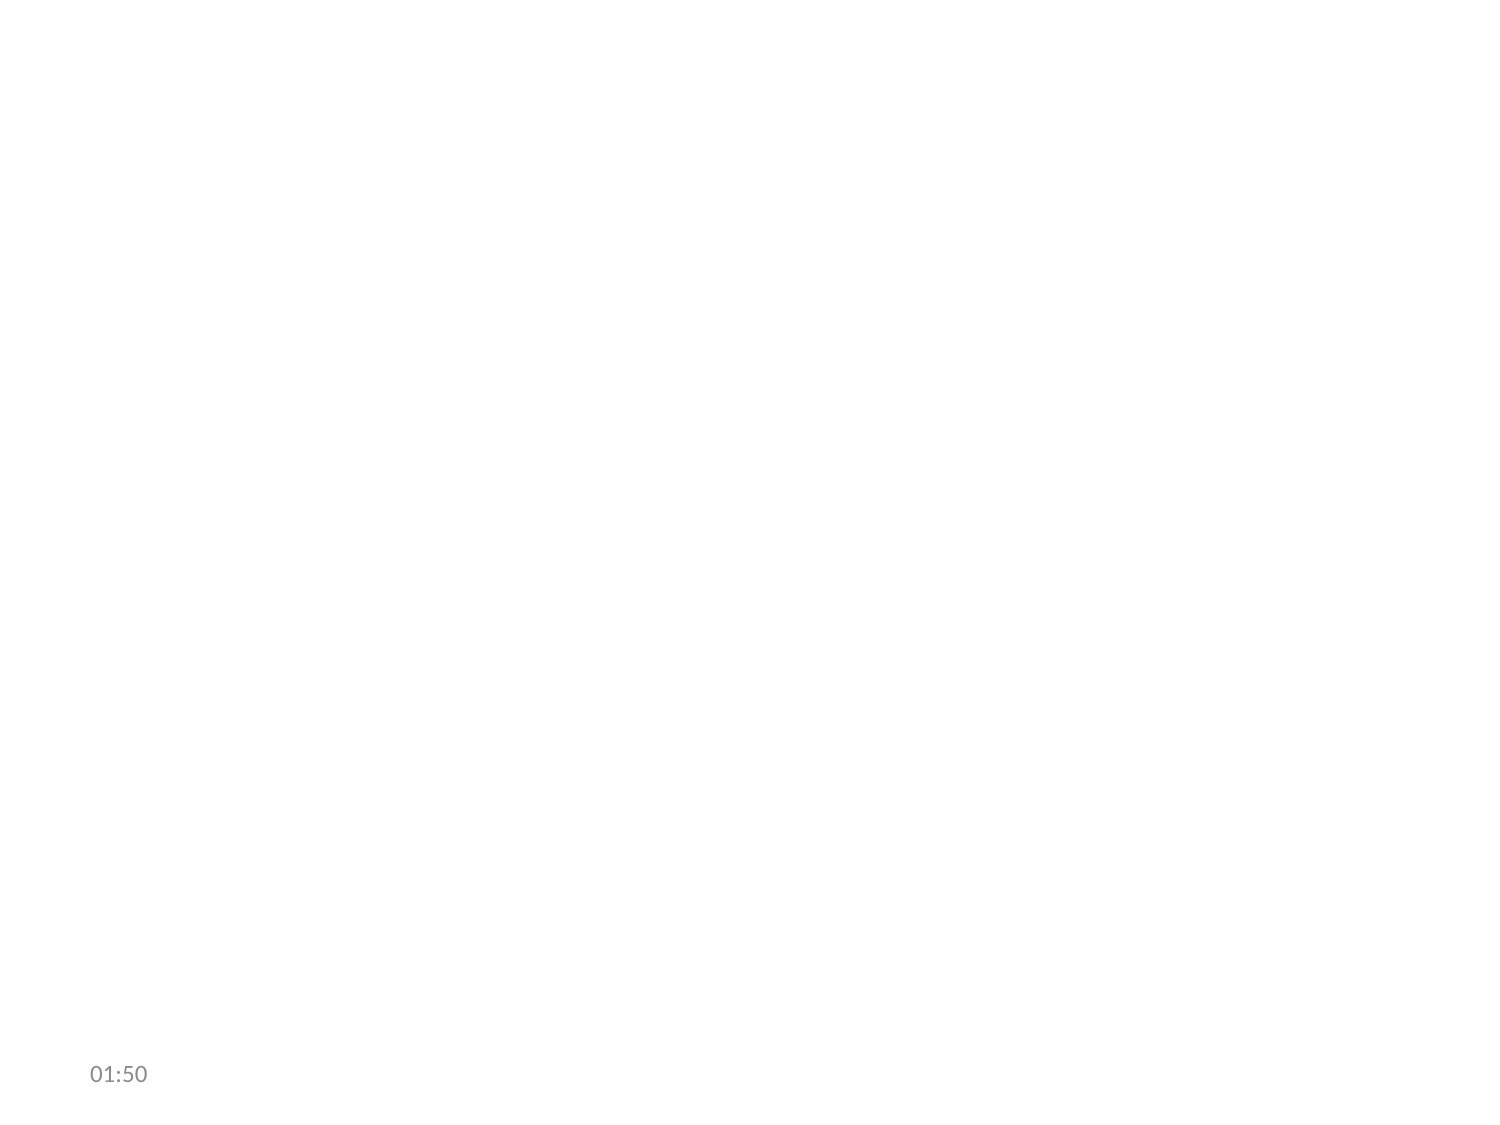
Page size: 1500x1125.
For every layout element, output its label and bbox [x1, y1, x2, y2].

slide_number [75, 1042, 425, 1103]
